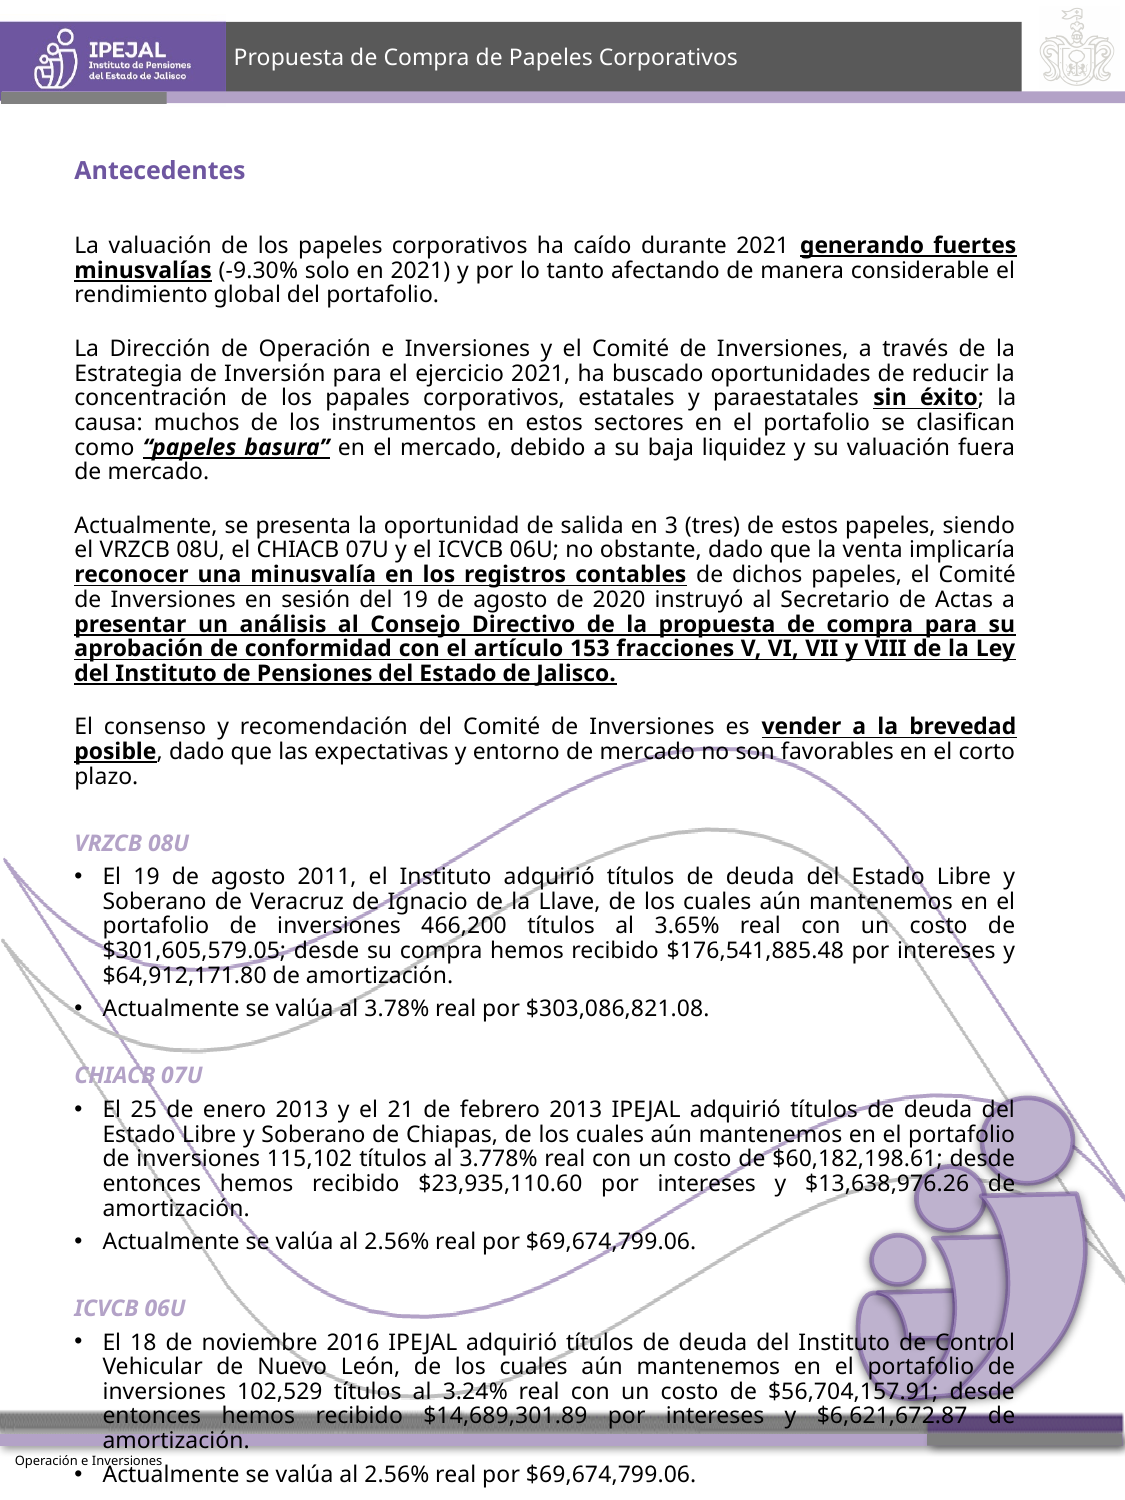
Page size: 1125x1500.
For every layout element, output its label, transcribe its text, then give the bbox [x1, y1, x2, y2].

picture [935, 746, 1125, 1400]
picture [0, 14, 226, 107]
list Antecedentes [59, 140, 1032, 203]
list La valuación de los papeles corporativos ha caído durante 2021 generando fuertes minusvalías (-9.30% solo en 2021) y por lo tanto afectando de manera considerable el rendimiento global del portafolio. La Dirección de Operación e Inversiones y el Comité de Inversiones, a través de la Estrategia de Inversión para el ejercicio 2021, ha buscado oportunidades de reducir la concentración de los papales corporativos, estatales y paraestatales sin éxito; la causa: muchos de los instrumentos en estos sectores en el portafolio se clasifican como “papeles basura” en el mercado, debido a su baja liquidez y su valuación fuera de mercado. Actualmente, se presenta la oportunidad de salida en 3 (tres) de estos papeles, siendo el VRZCB 08U, el CHIACB 07U y el ICVCB 06U; no obstante, dado que la venta implicaría reconocer una minusvalía en los registros contables de dichos papeles, el Comité de Inversiones en sesión del 19 de agosto de 2020 instruyó al Secretario de Actas a presentar un análisis al Consejo Directivo de la propuesta de compra para su aprobación de conformidad con el artículo 153 fracciones V, VI, VII y VIII de la Ley del Instituto de Pensiones del Estado de Jalisco. El consenso y recomendación del Comité de Inversiones es vender a la brevedad posible, dado que las expectativas y entorno de mercado no son favorables en el corto plazo. VRZCB 08U El 19 de agosto 2011, el Instituto adquirió títulos de deuda del Estado Libre y Soberano de Veracruz de Ignacio de la Llave, de los cuales aún mantenemos en el portafolio de inversiones 466,200 títulos al 3.65% real con un costo de $301,605,579.05; desde su compra hemos recibido $176,541,885.48 por intereses y $64,912,171.80 de amortización. Actualmente se valúa al 3.78% real por $303,086,821.08. CHIACB 07U El 25 de enero 2013 y el 21 de febrero 2013 IPEJAL adquirió títulos de deuda del Estado Libre y Soberano de Chiapas, de los cuales aún mantenemos en el portafolio de inversiones 115,102 títulos al 3.778% real con un costo de $60,182,198.61; desde entonces hemos recibido $23,935,110.60 por intereses y $13,638,976.26 de amortización. Actualmente se valúa al 2.56% real por $69,674,799.06. ICVCB 06U El 18 de noviembre 2016 IPEJAL adquirió títulos de deuda del Instituto de Control Vehicular de Nuevo León, de los cuales aún mantenemos en el portafolio de inversiones 102,529 títulos al 3.24% real con un costo de $56,704,157.91; desde entonces hemos recibido $14,689,301.89 por intereses y $6,621,672.87 de amortización. Actualmente se valúa al 2.56% real por $69,674,799.06. [59, 226, 1032, 1377]
picture [0, 1404, 1125, 1446]
picture [1, 746, 896, 1400]
list Propuesta de Compra de Papeles Corporativos [219, 28, 1015, 88]
